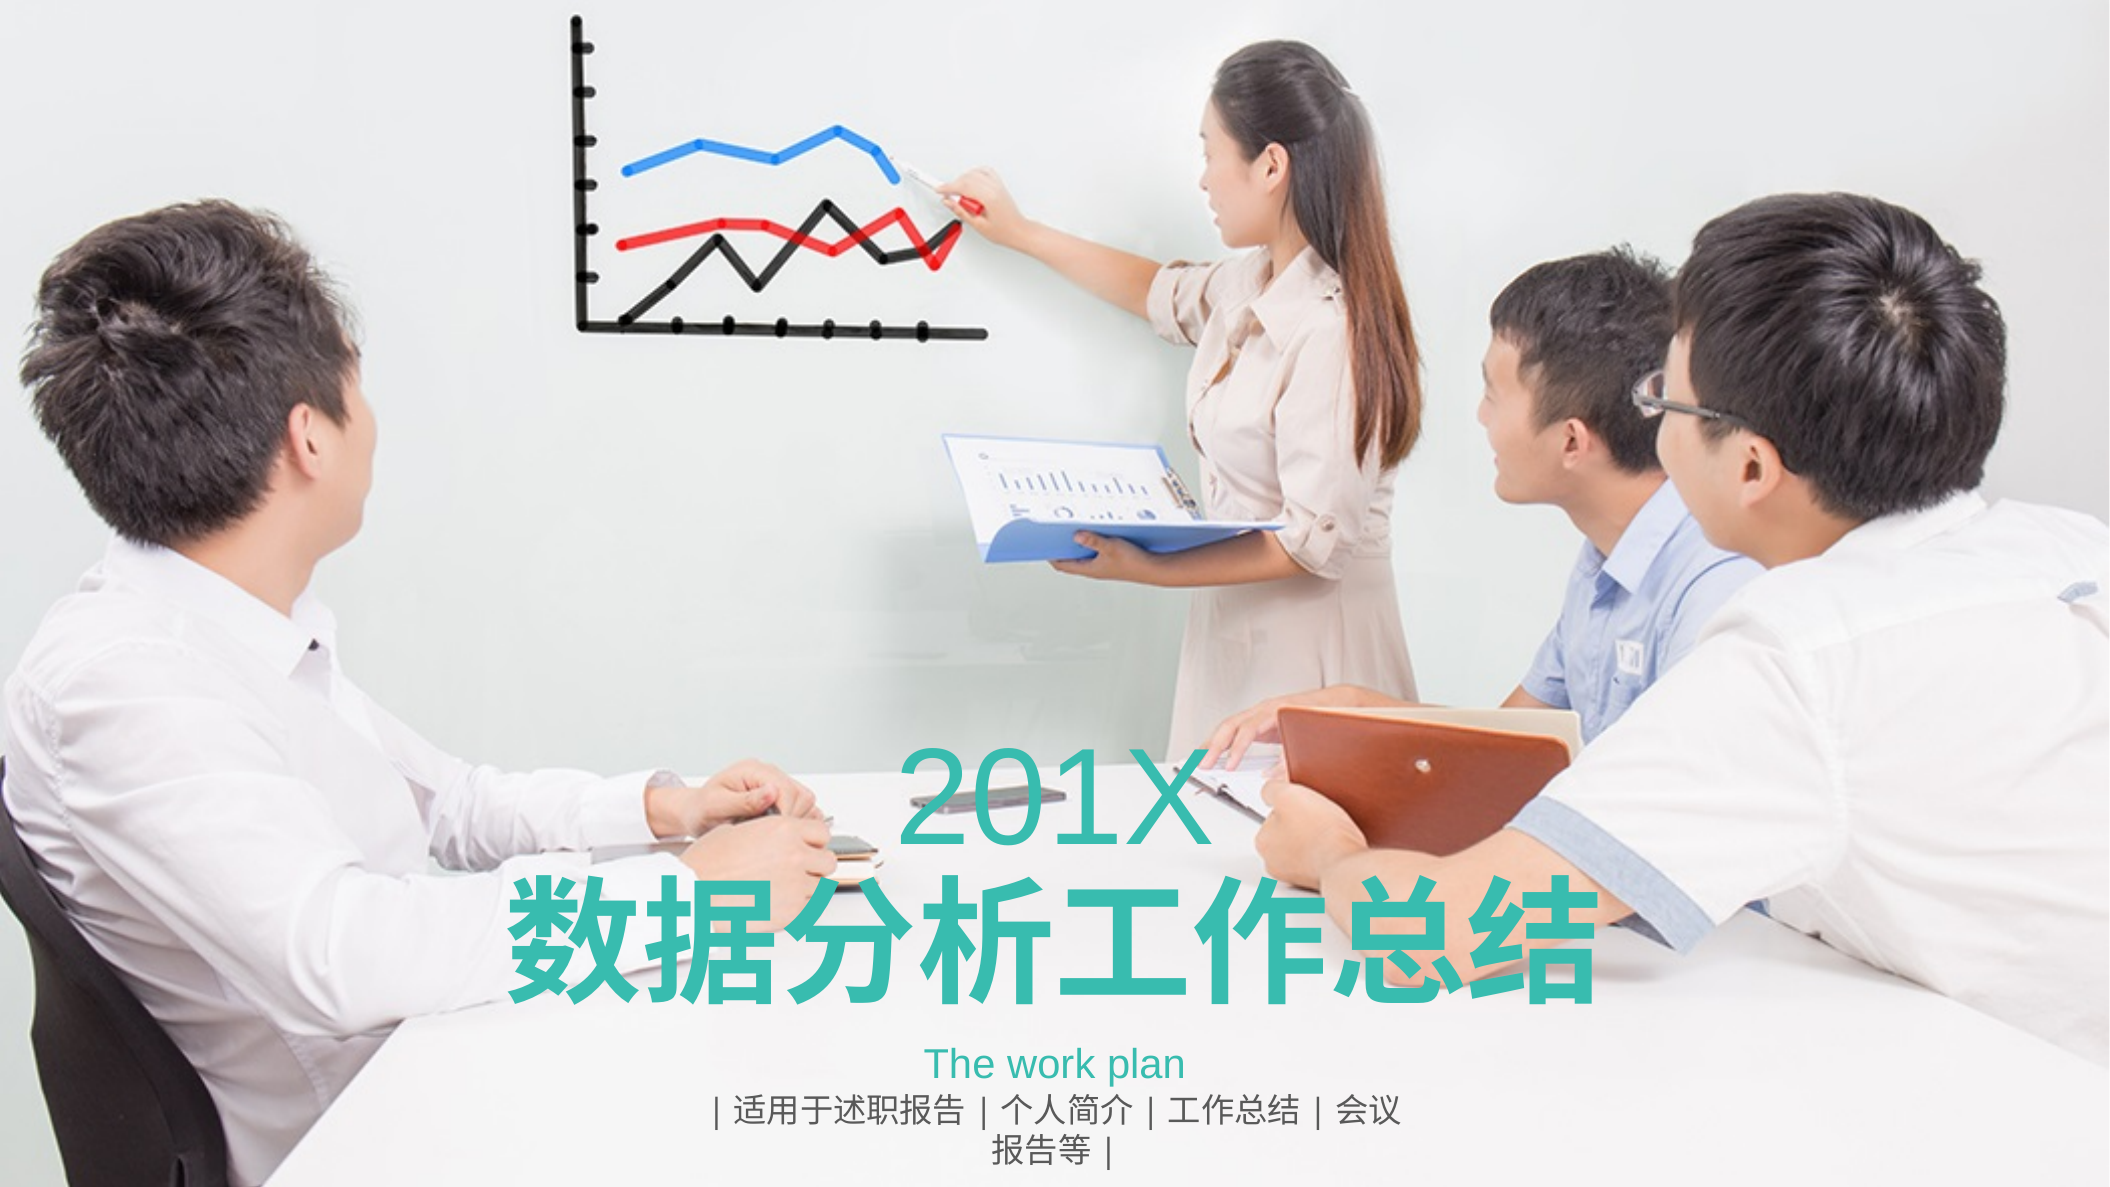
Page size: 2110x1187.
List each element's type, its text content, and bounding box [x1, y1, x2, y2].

text_box 数据分析工作总结 [422, 847, 1687, 1028]
text_box |适用于述职报告|个人简介|工作总结|会议报告等| [679, 1081, 1430, 1177]
text_box The work plan [723, 1029, 1387, 1081]
text_box [0, 0, 2110, 1187]
text_box 201X [871, 699, 1238, 847]
